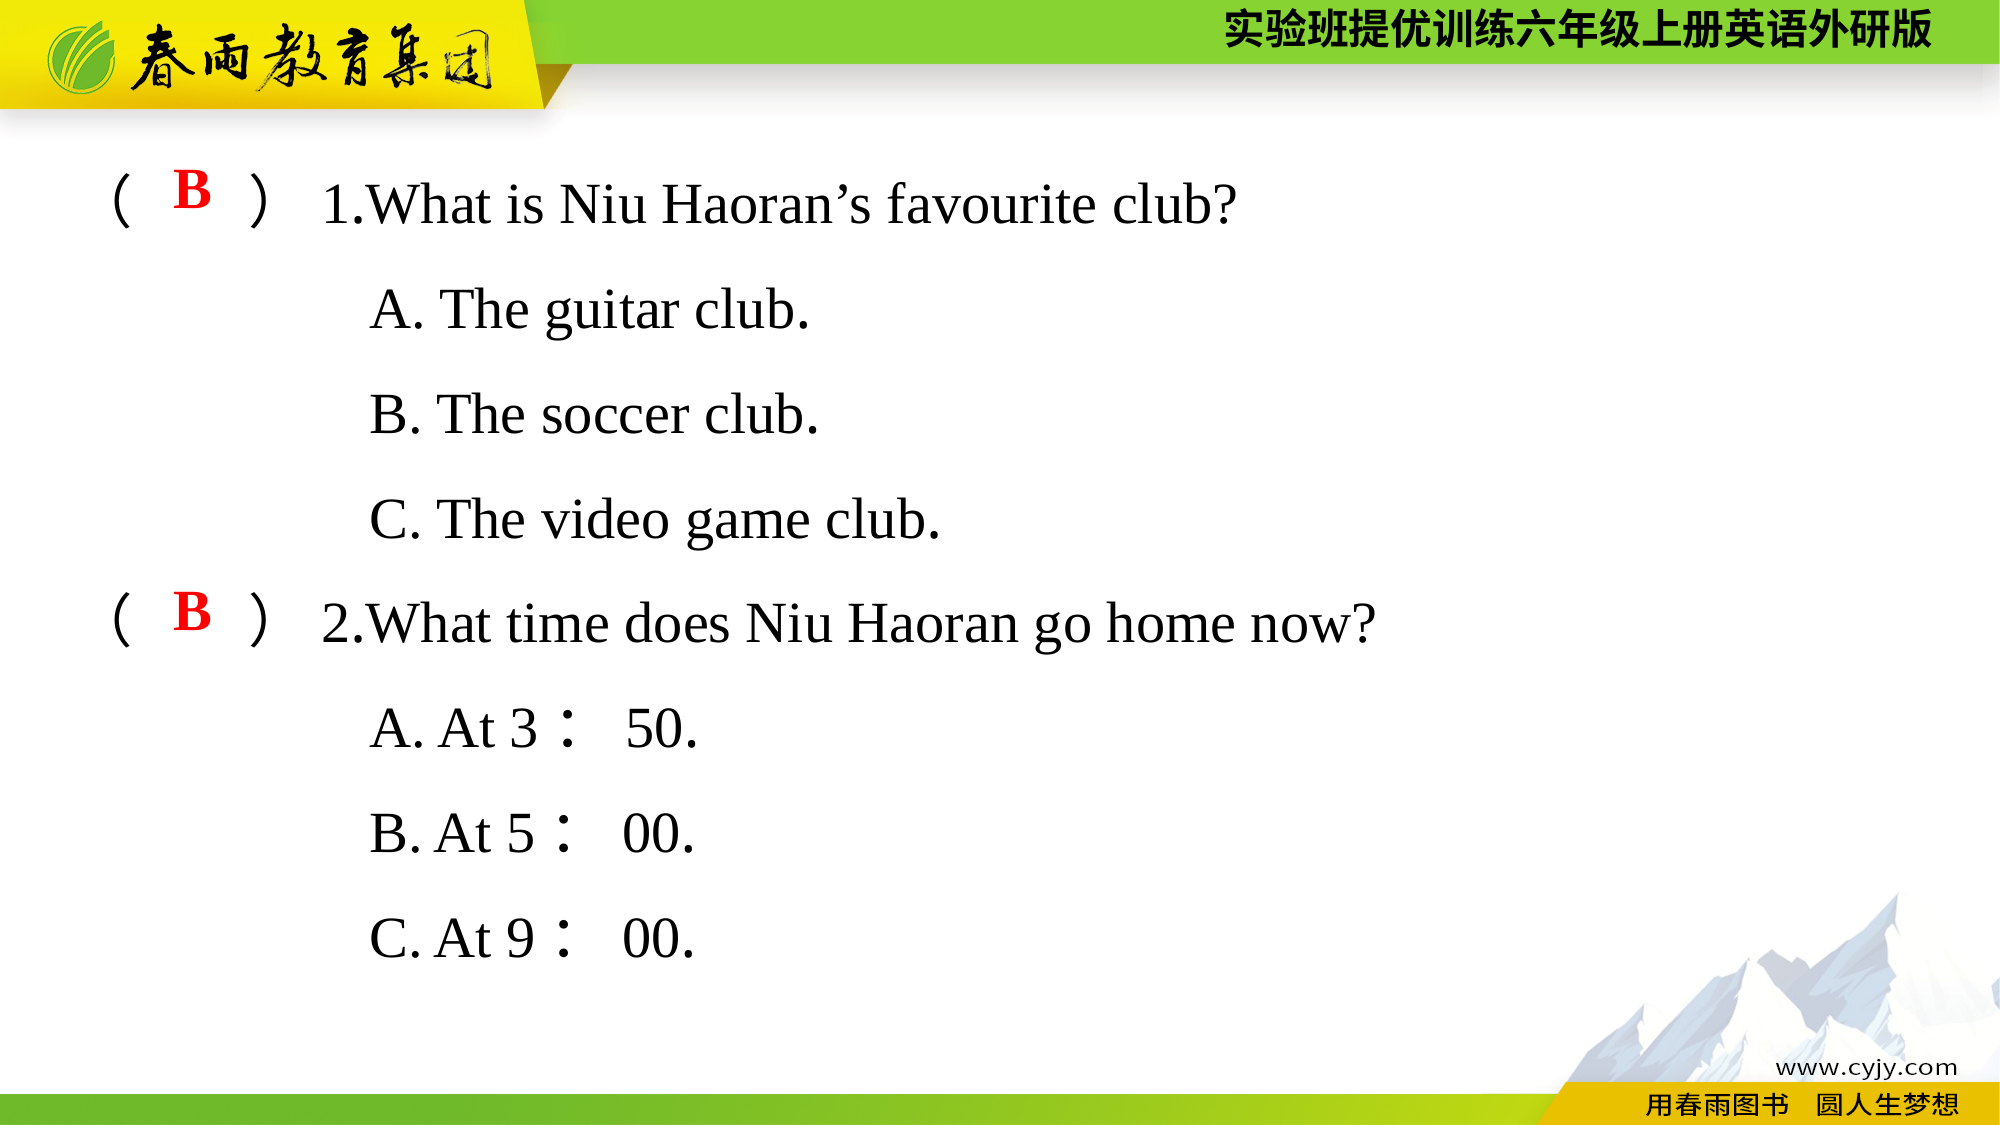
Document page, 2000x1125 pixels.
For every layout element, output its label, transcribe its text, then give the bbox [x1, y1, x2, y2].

picture [0, 0, 2000, 1125]
text_box B [159, 142, 228, 228]
list （ ）1.What is Niu Haoran’s favourite club? A. The guitar club. B. The soccer club. C. The video game club. （ ）2.What time does Niu Haoran go home now? A. At 3：50. B. At 5：00. C. At 9：00. [59, 122, 1944, 986]
text_box B [159, 564, 228, 649]
